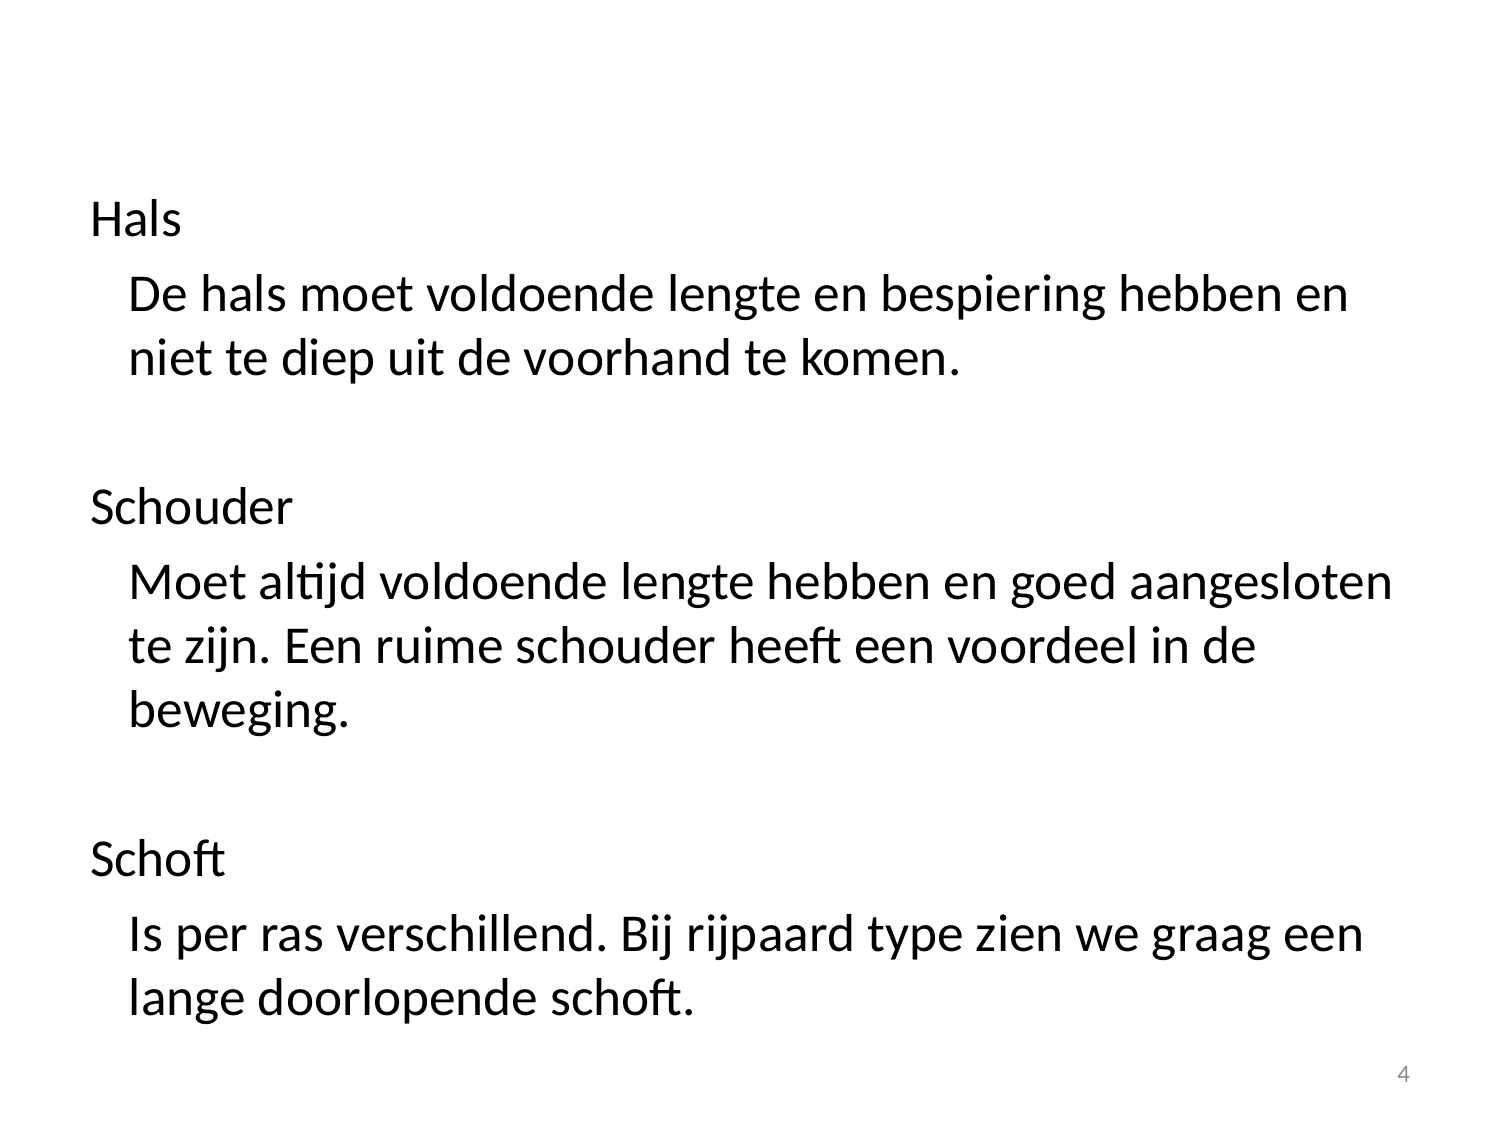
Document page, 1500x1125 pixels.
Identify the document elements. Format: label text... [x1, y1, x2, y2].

list Hals De hals moet voldoende lengte en bespiering hebben en niet te diep uit de voorhand te komen. Schouder Moet altijd voldoende lengte hebben en goed aangesloten te zijn. Een ruime schouder heeft een voordeel in de beweging. Schoft Is per ras verschillend. Bij rijpaard type zien we graag een lange doorlopende schoft. [75, 175, 1425, 1038]
slide_number 4 [1074, 1042, 1425, 1103]
